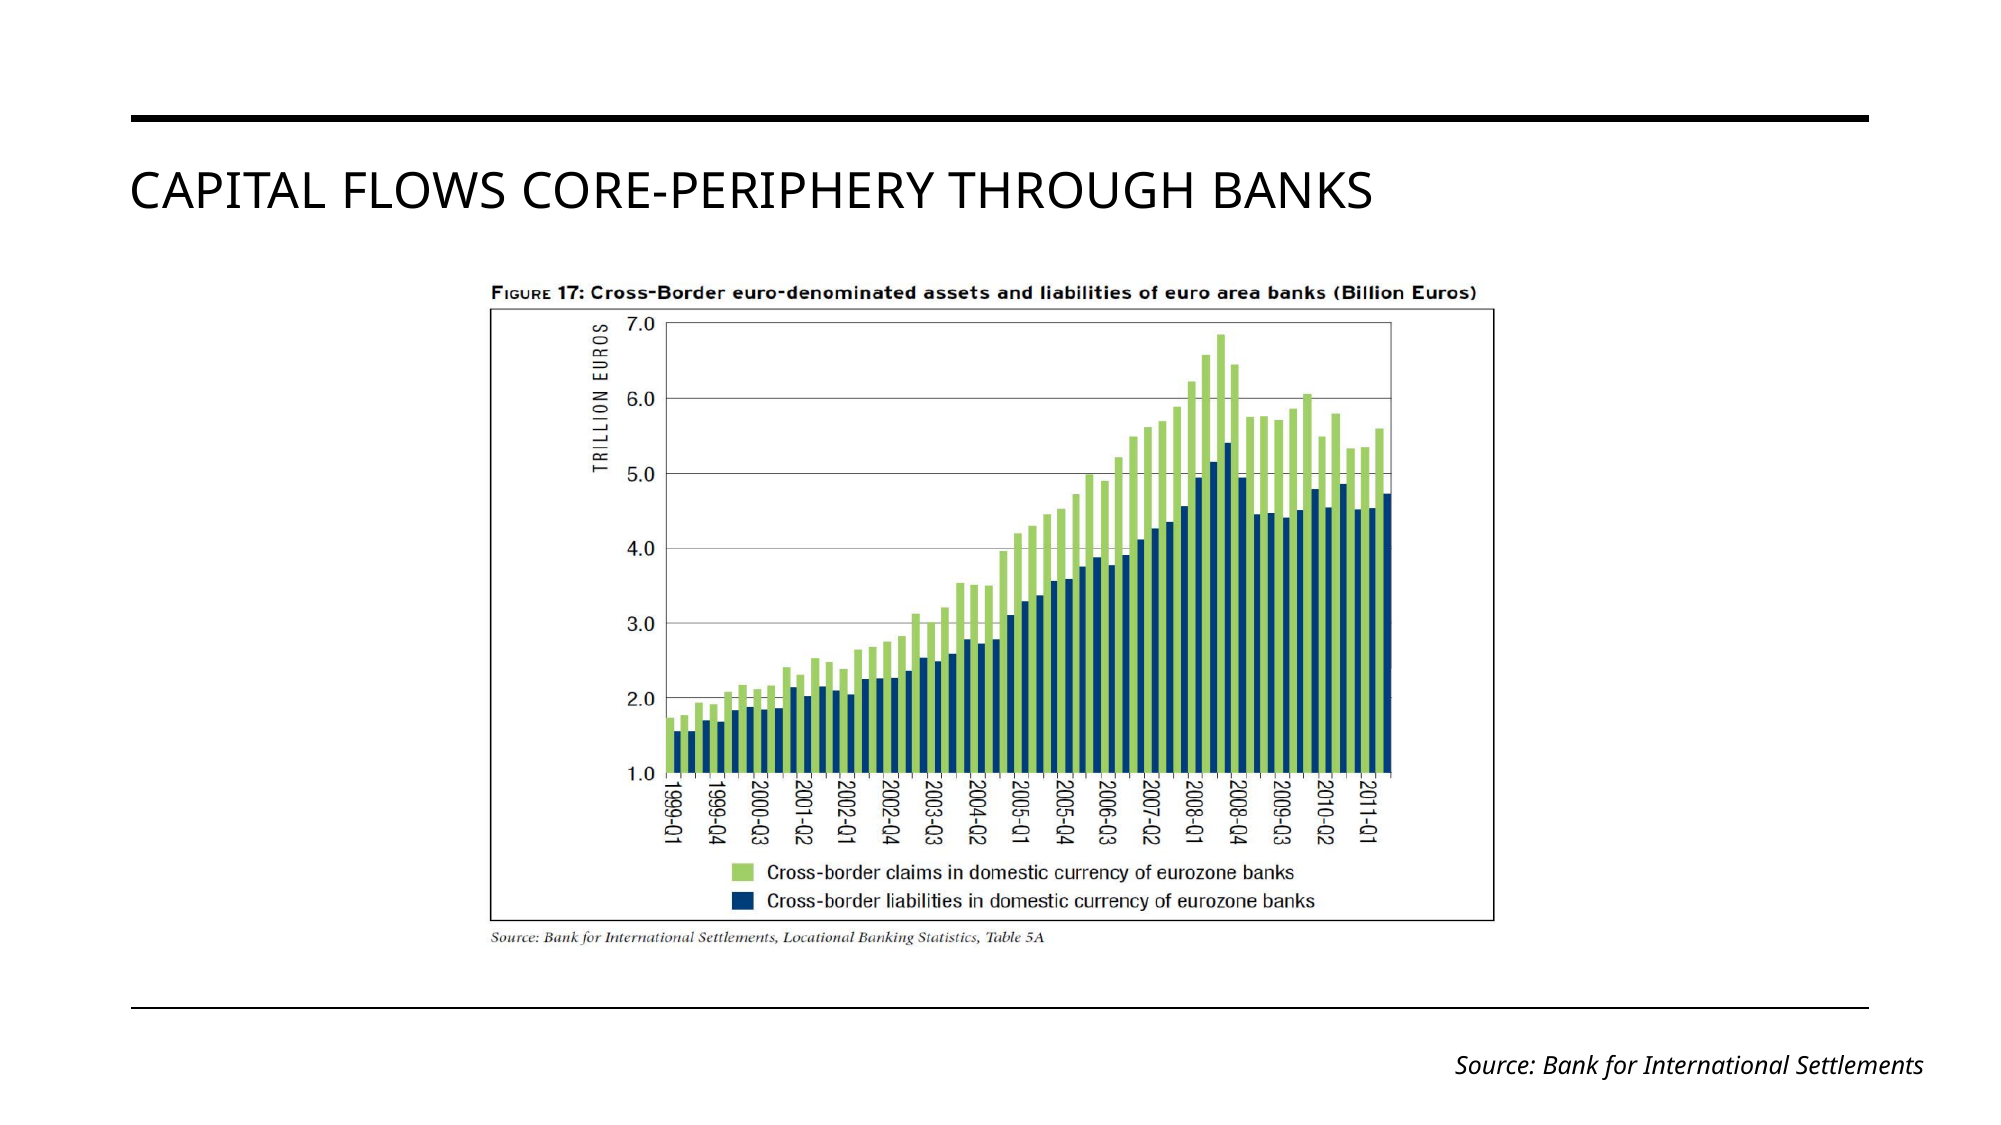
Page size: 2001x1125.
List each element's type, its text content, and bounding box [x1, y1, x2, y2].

picture [429, 263, 1555, 970]
title Capital flows core-periphery through banks [114, 151, 1869, 377]
text_box Source: Bank for International Settlements [1440, 1042, 1940, 1088]
